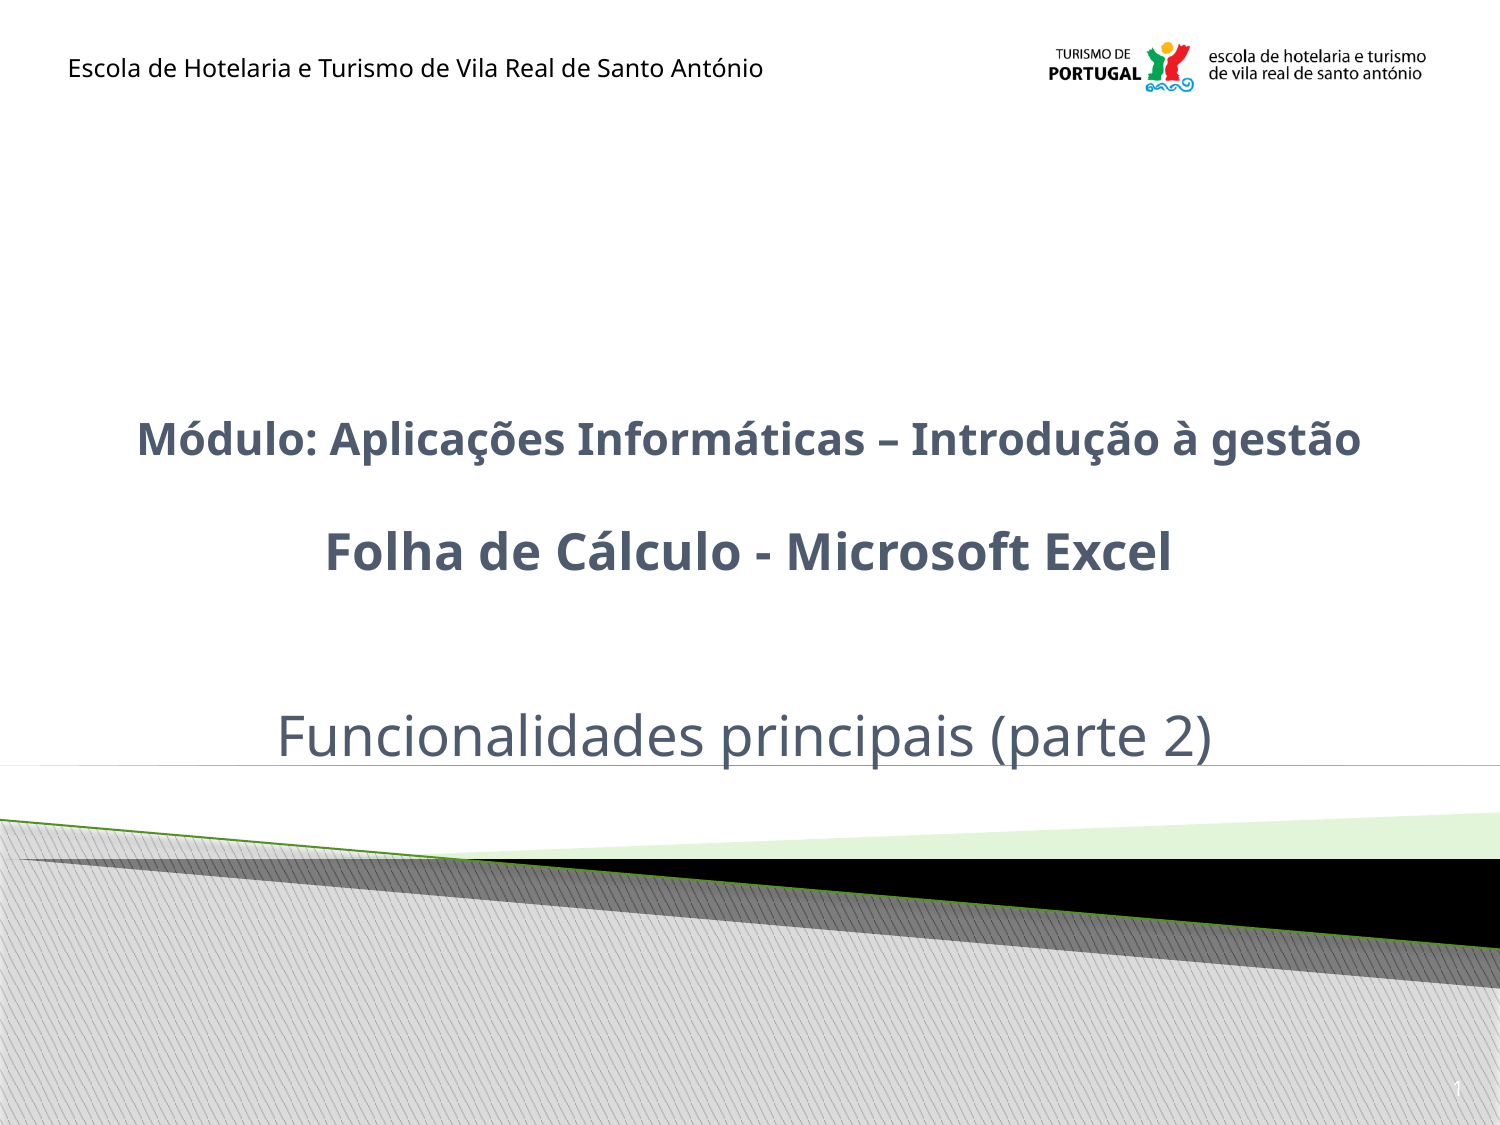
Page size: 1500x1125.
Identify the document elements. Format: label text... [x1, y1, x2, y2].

slide_number 1 [1418, 1051, 1479, 1112]
picture [1009, 0, 1470, 133]
title Módulo: Aplicações Informáticas – Introdução à gestão Folha de Cálculo - Microsoft Excel [112, 349, 1388, 588]
picture [5, 859, 1500, 989]
subtitle Funcionalidades principais (parte 2) [112, 692, 1388, 790]
